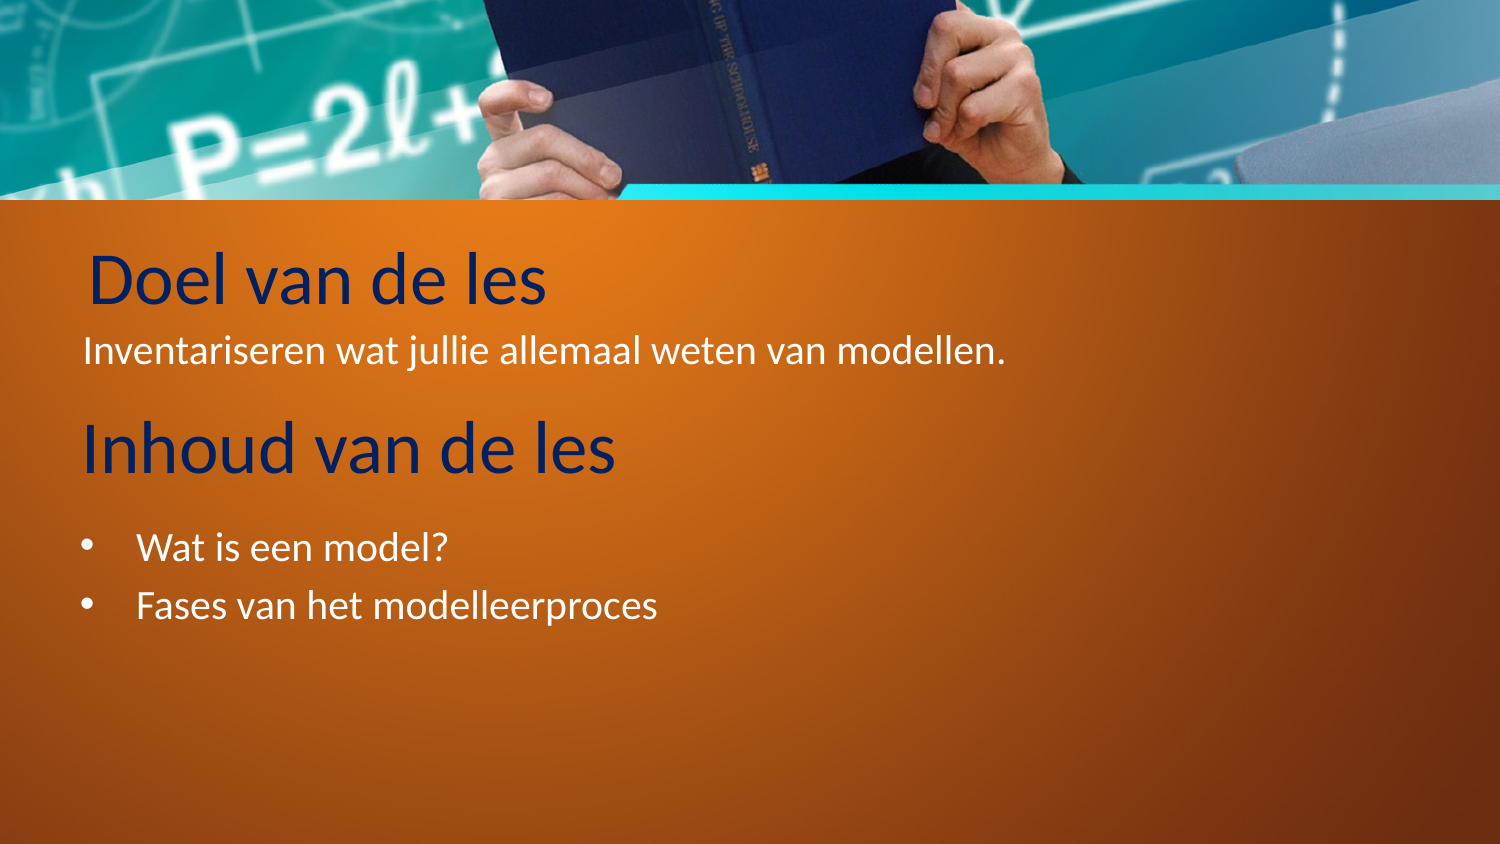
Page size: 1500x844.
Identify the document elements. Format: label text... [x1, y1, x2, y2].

list Wat is een model? Fases van het modelleerproces [64, 511, 1418, 688]
text_box Inhoud van de les [66, 381, 1420, 507]
text_box Inventariseren wat jullie allemaal weten van modellen. [67, 314, 1421, 491]
picture [0, 0, 1500, 844]
title Doel van de les [73, 211, 1427, 338]
